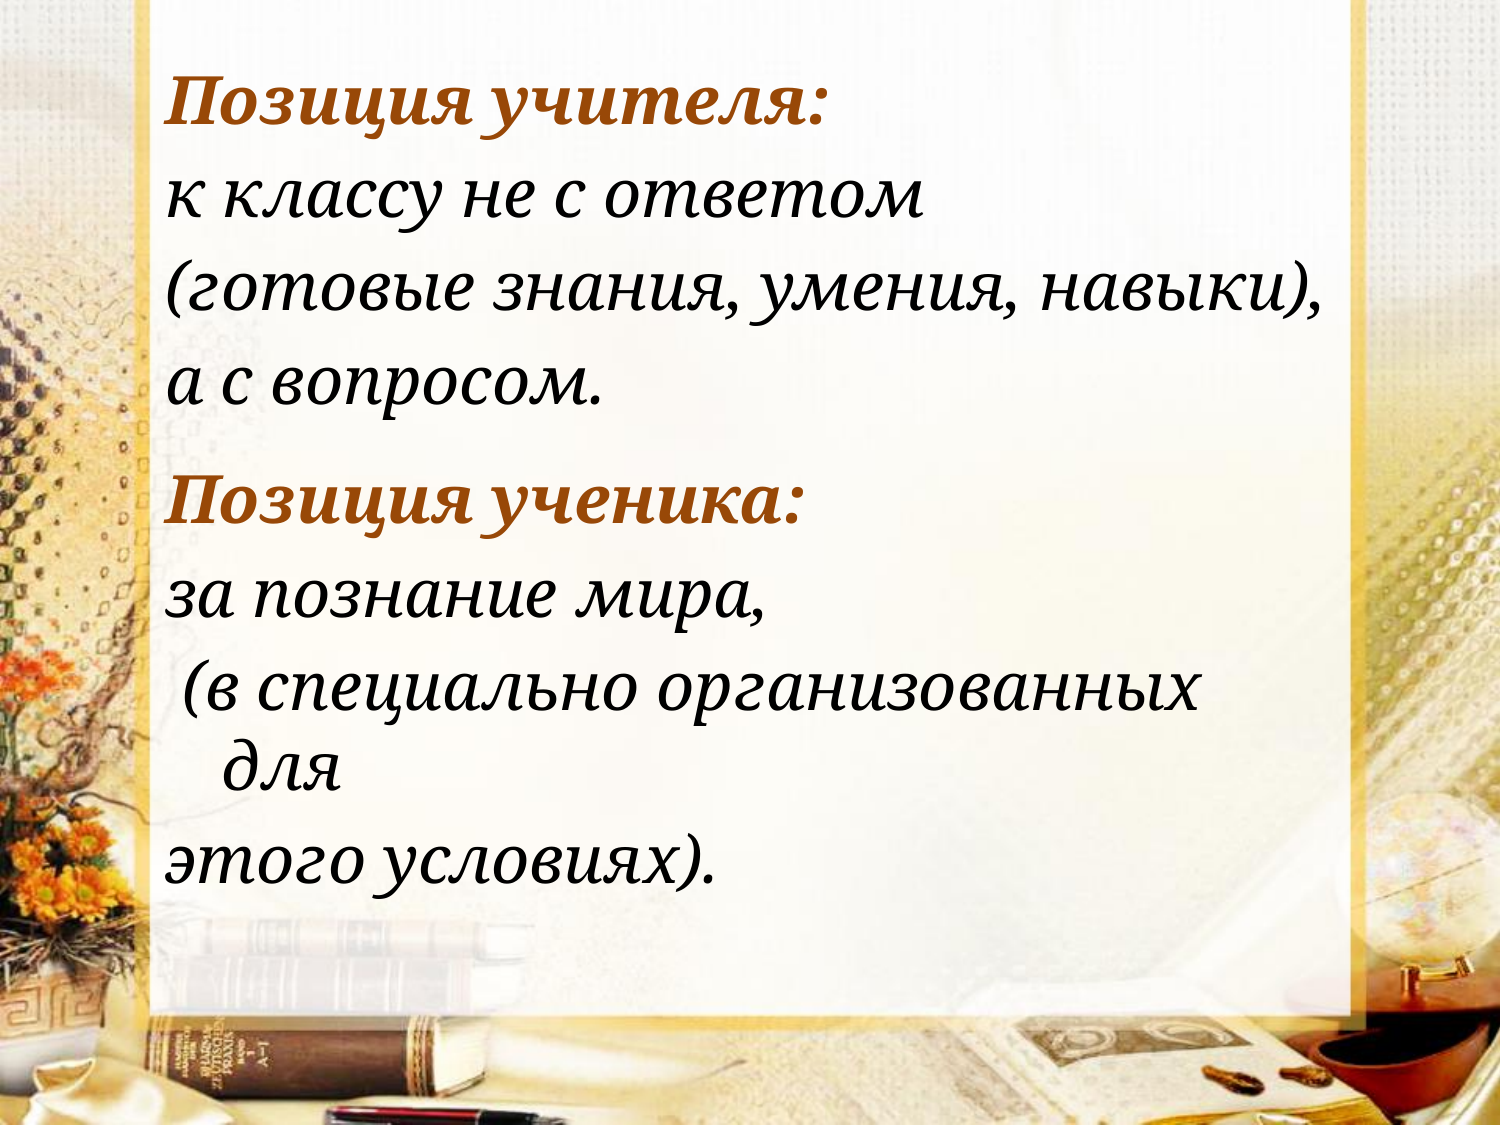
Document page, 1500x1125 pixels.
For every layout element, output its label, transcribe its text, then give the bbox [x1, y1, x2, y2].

picture [0, 0, 1500, 1125]
list Позиция учителя: к классу не с ответом (готовые знания, умения, навыки), а с вопросом. Позиция ученика: за познание мира, (в специально организованных для этого условиях). [150, 50, 1350, 1005]
